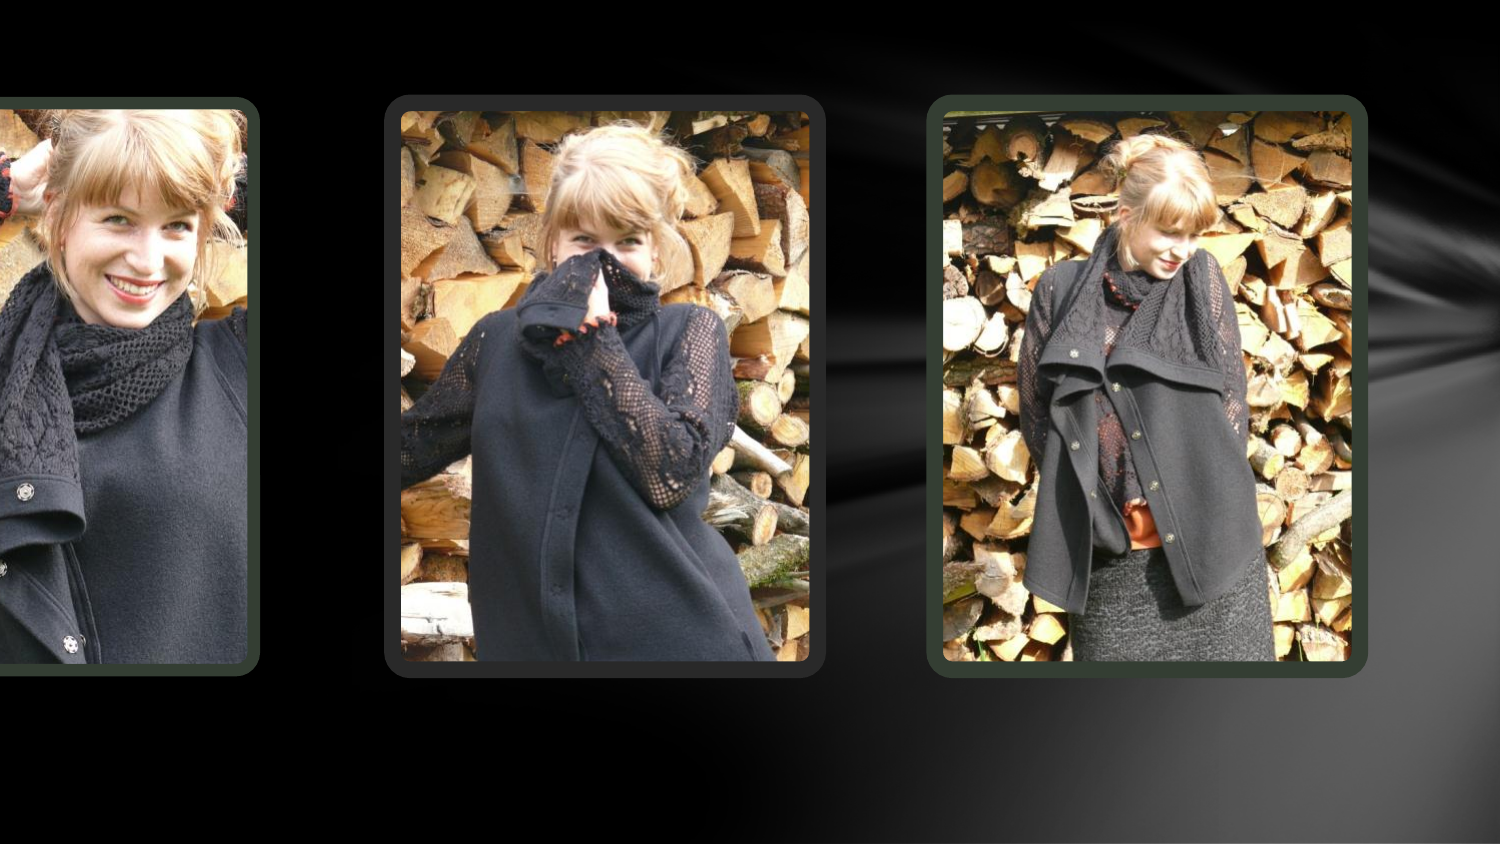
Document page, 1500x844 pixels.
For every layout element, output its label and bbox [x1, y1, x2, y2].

text_box [0, 102, 1361, 671]
